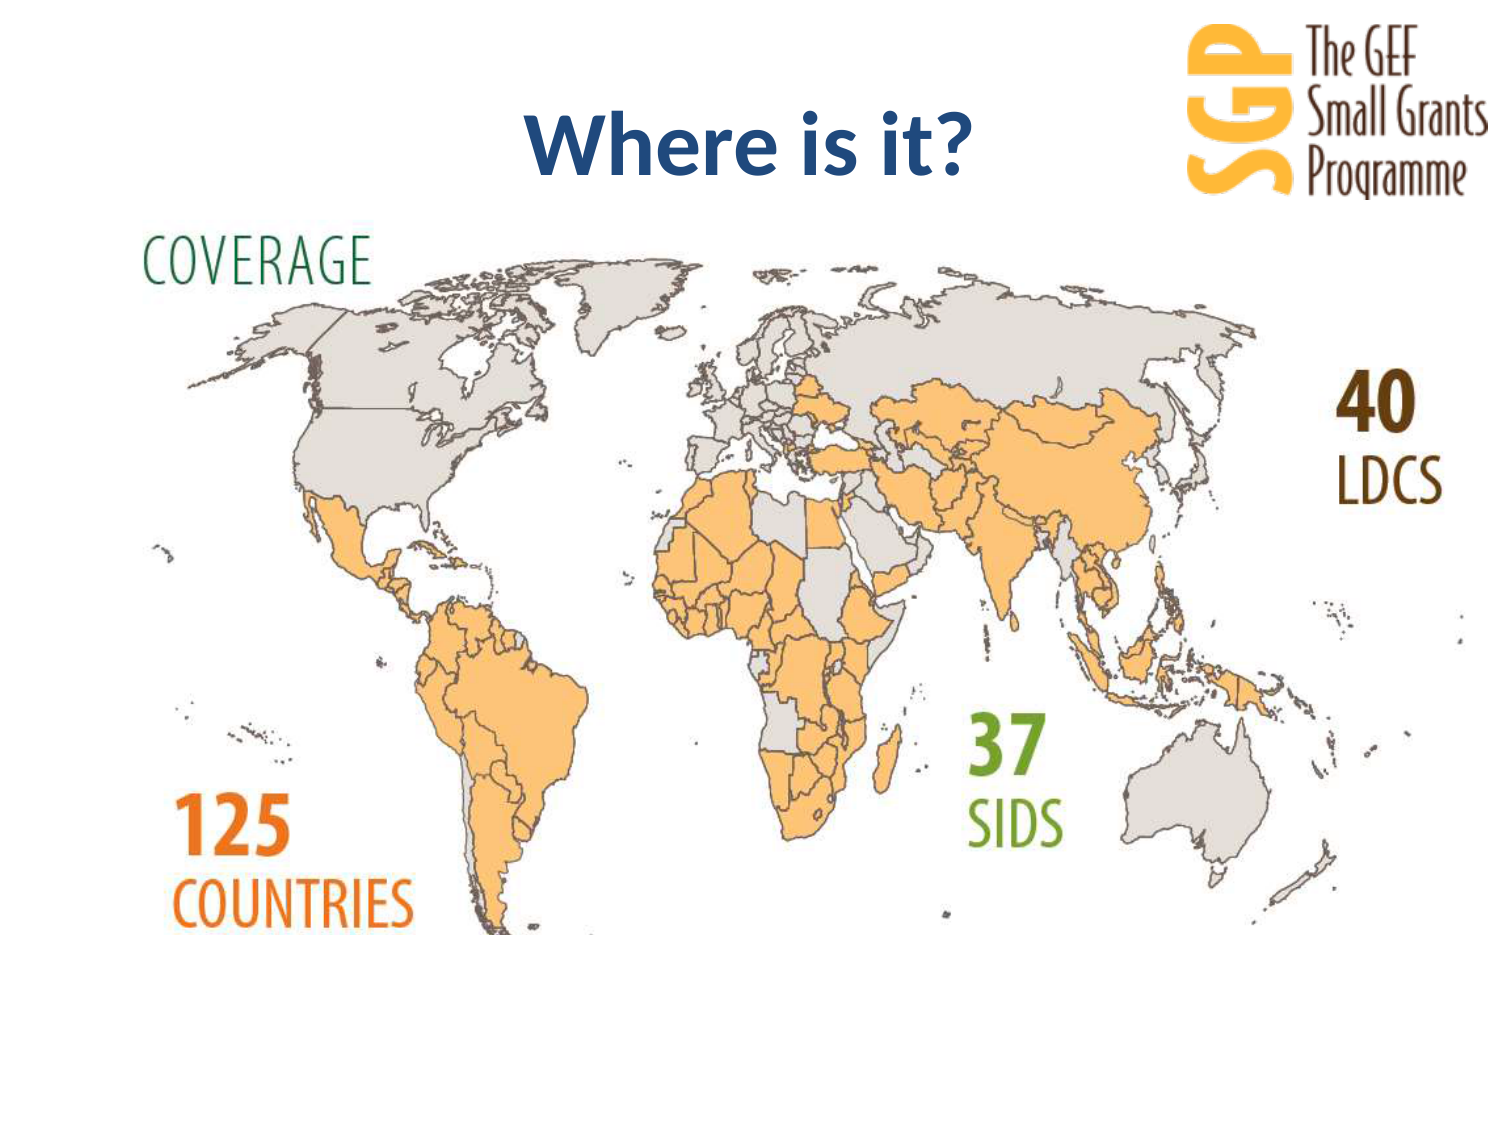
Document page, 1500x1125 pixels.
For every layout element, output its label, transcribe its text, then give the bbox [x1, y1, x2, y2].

title Where is it? [74, 44, 1182, 198]
picture [59, 24, 1500, 936]
